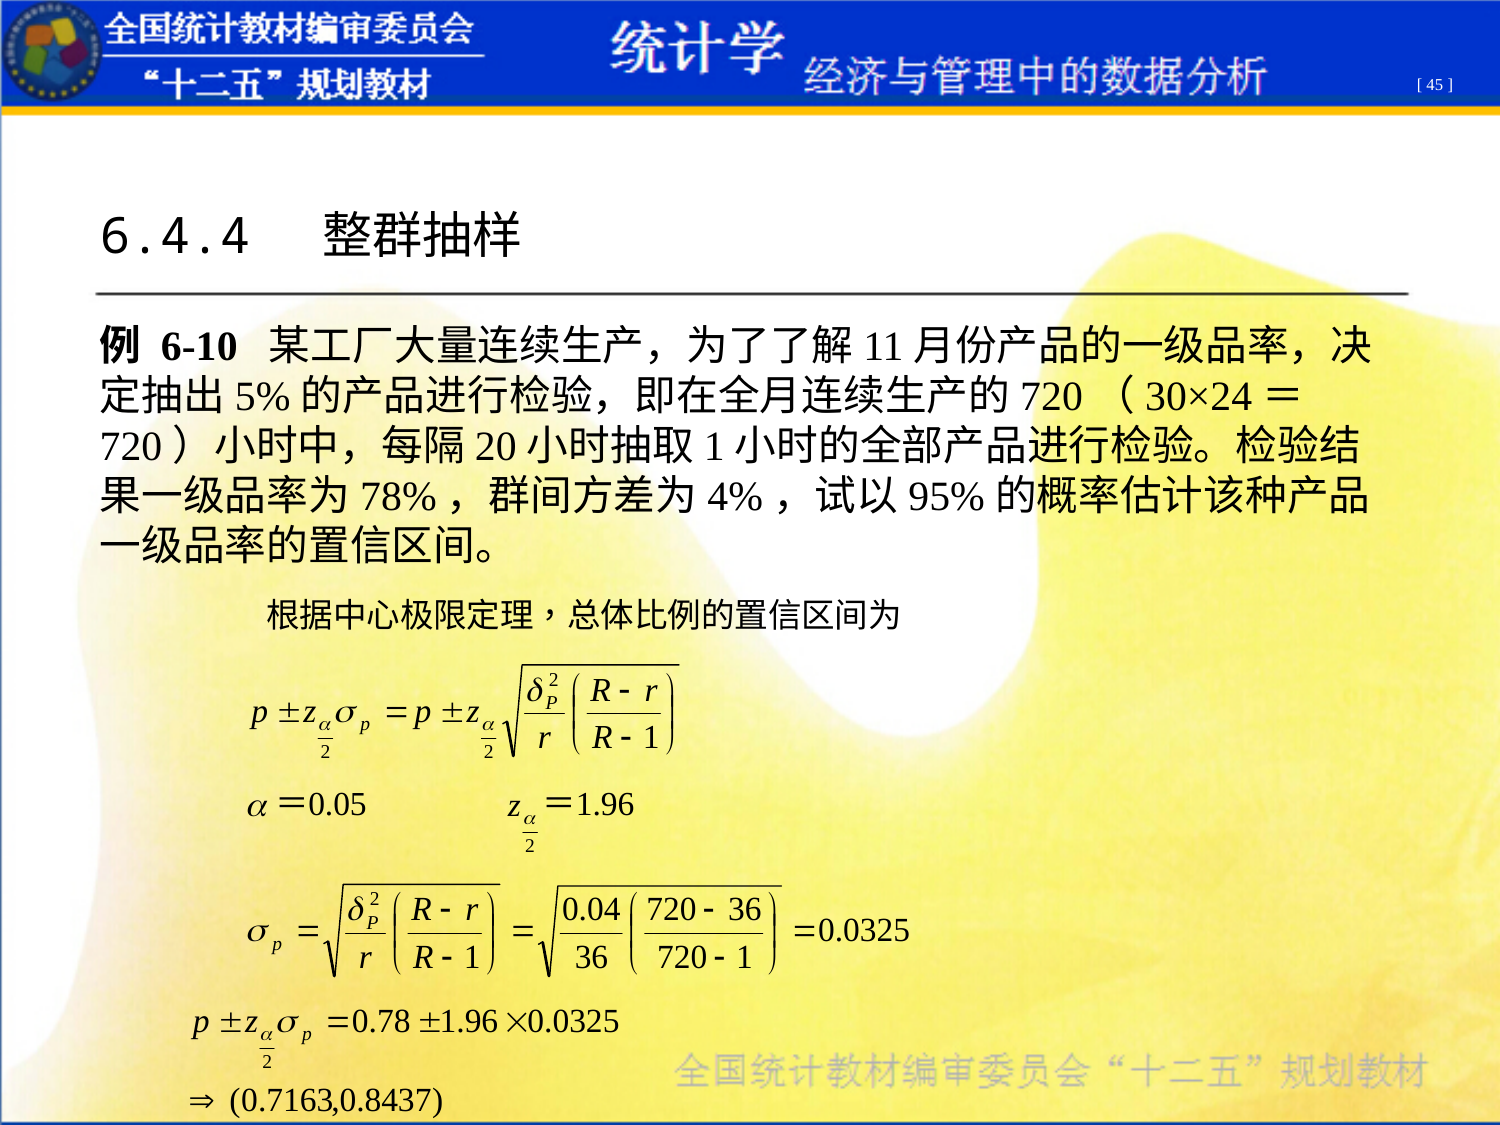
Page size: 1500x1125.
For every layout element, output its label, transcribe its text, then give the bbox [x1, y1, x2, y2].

text_box [84, 335, 1416, 606]
text_box 例 6-10 某工厂大量连续生产，为了了解11月份产品的一级品率，决定抽出5%的产品进行检验，即在全月连续生产的720（30×24＝720）小时中，每隔20小时抽取1小时的全部产品进行检验。检验结果一级品率为78%，群间方差为4%，试以95%的概率估计该种产品一级品率的置信区间。 [84, 311, 1411, 576]
text_box [ 45 ] [1364, 66, 1468, 142]
picture [0, 1, 1500, 1125]
text_box [85, 302, 1447, 369]
text_box 6.4.4 整群抽样 [85, 196, 1468, 271]
